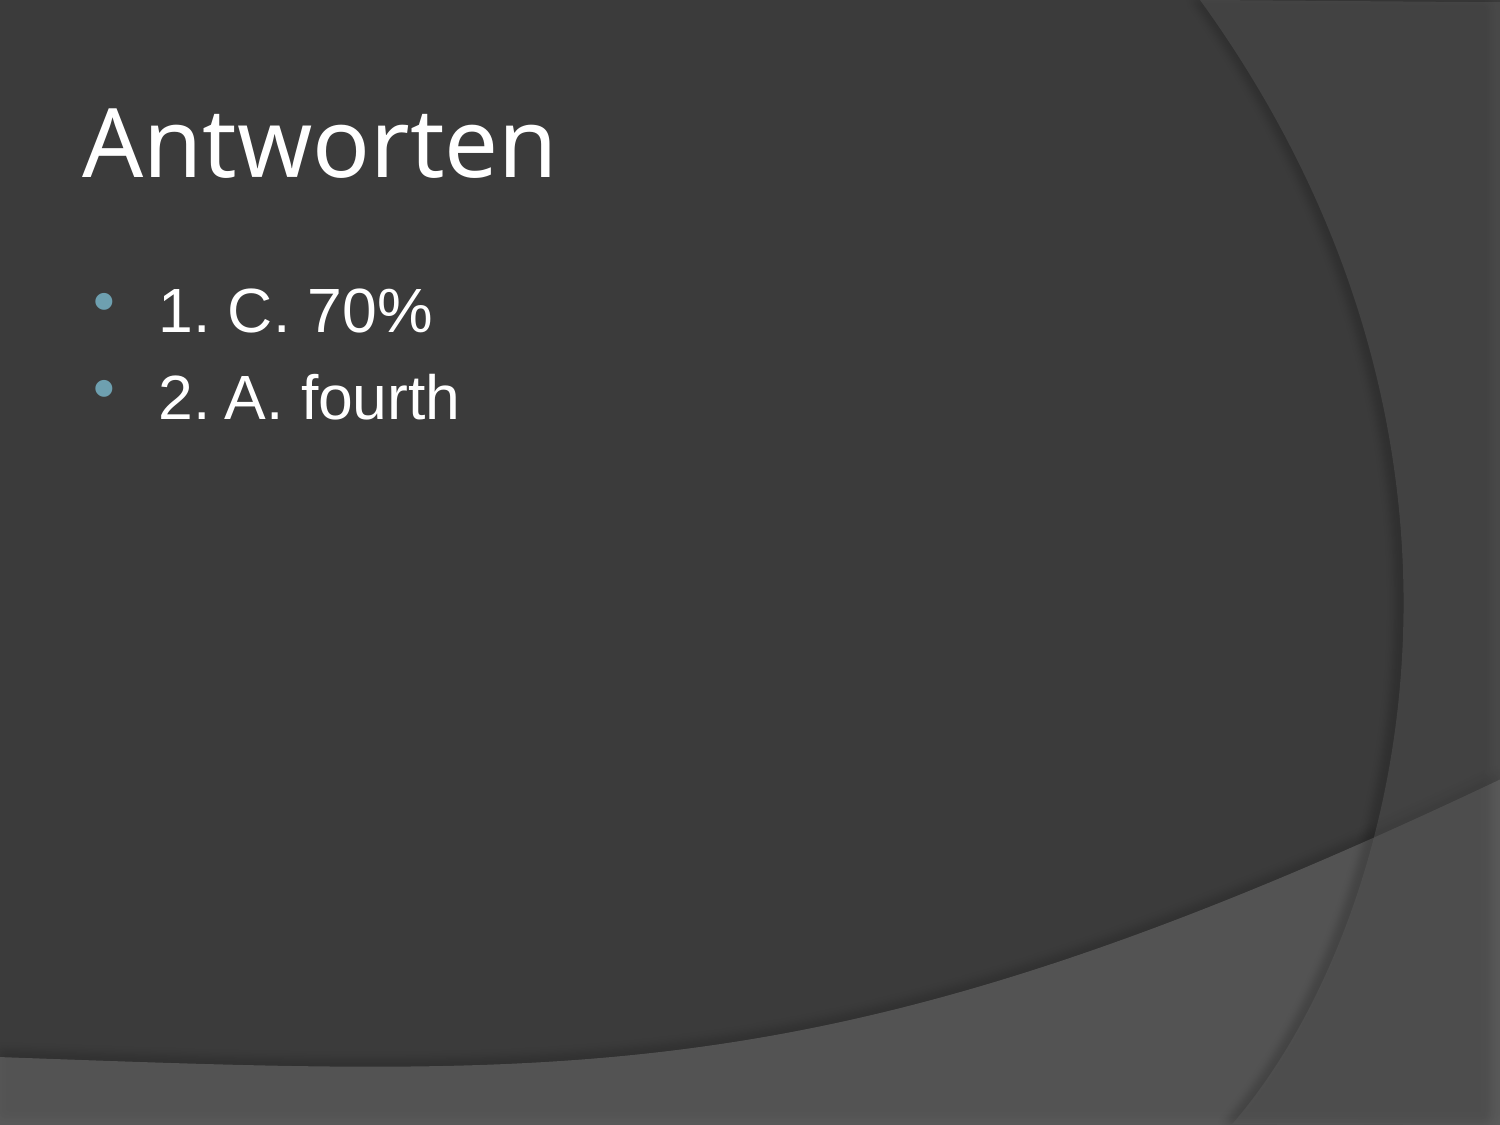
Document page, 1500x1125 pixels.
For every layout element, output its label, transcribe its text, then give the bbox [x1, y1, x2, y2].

list 1. C. 70% 2. A. fourth [75, 262, 1300, 1005]
title Antworten [75, 45, 1300, 233]
